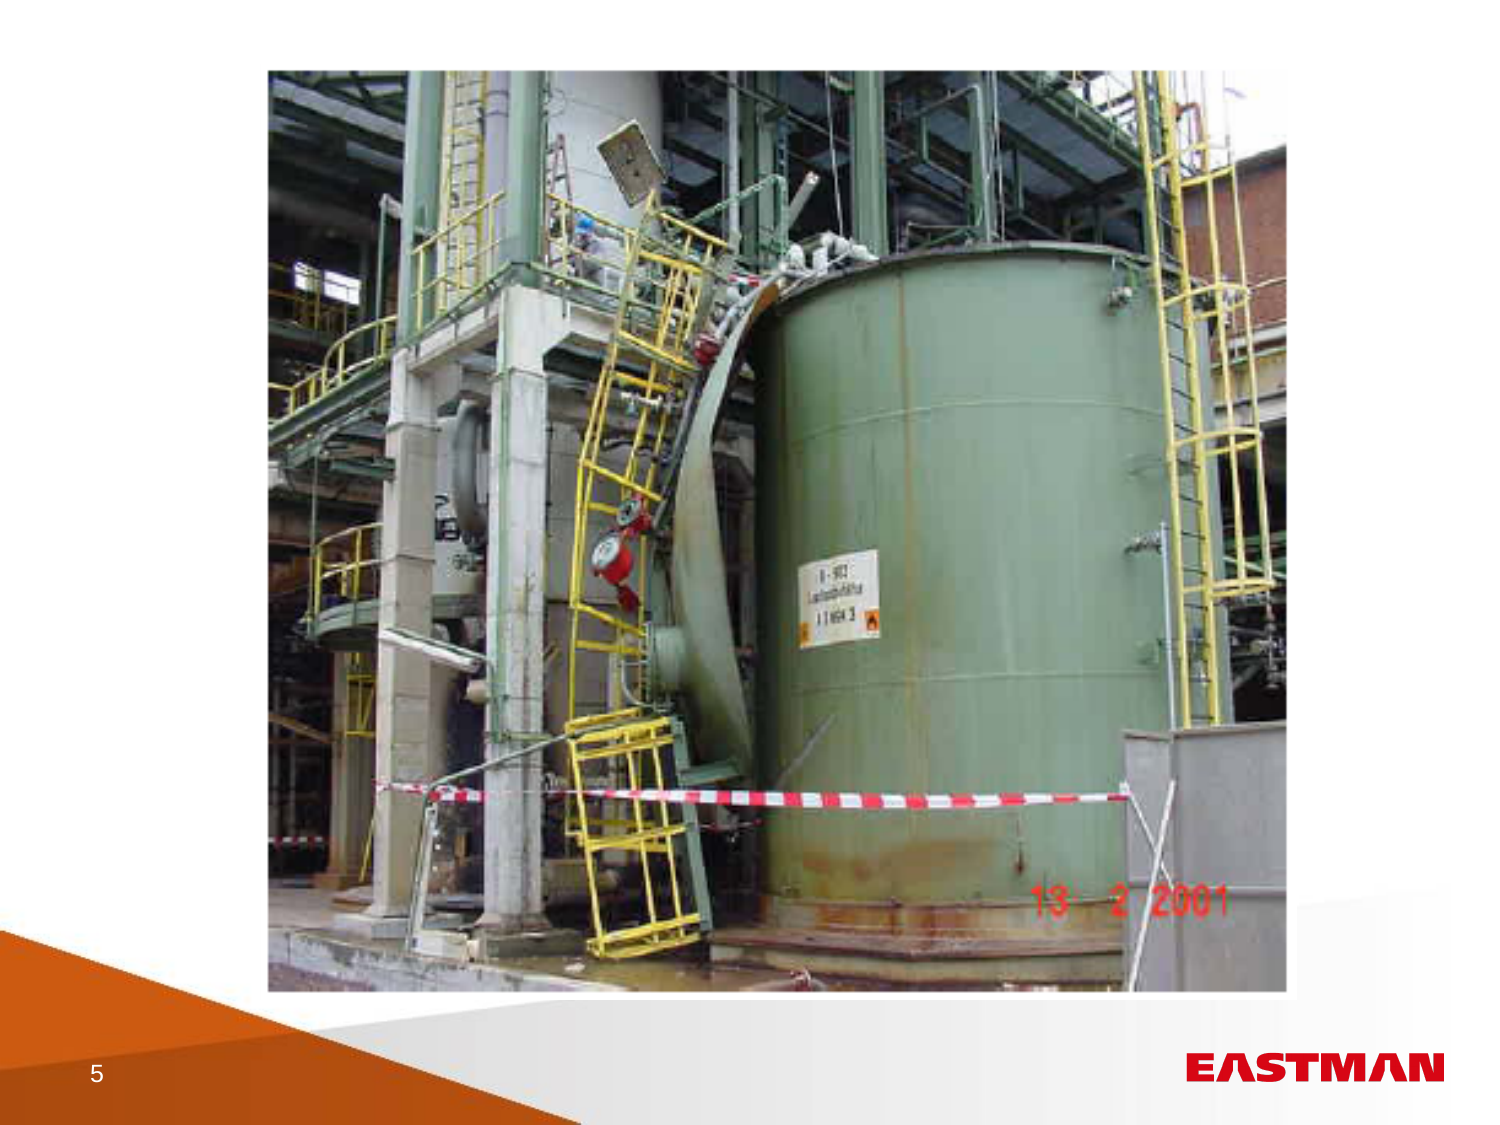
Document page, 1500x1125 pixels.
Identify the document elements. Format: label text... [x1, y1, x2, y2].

slide_number 5 [75, 1042, 150, 1103]
picture [0, 64, 1500, 1125]
